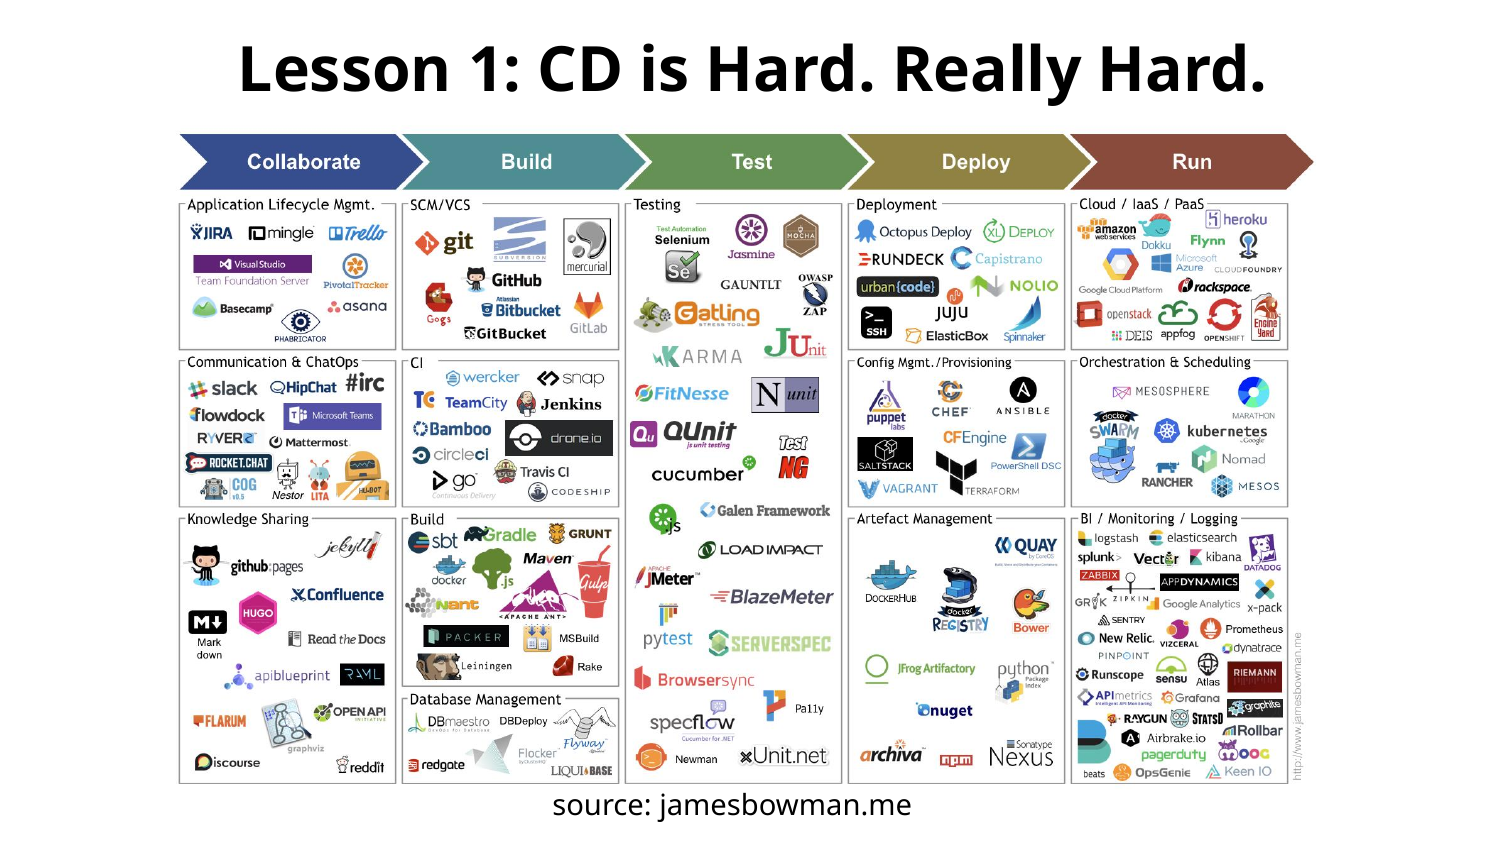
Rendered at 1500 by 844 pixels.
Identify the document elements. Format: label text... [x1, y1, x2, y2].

picture [150, 115, 1356, 794]
text_box source: jamesbowman.me [517, 802, 947, 844]
text_box Lesson 1: CD is Hard. Really Hard. [43, 23, 1463, 116]
